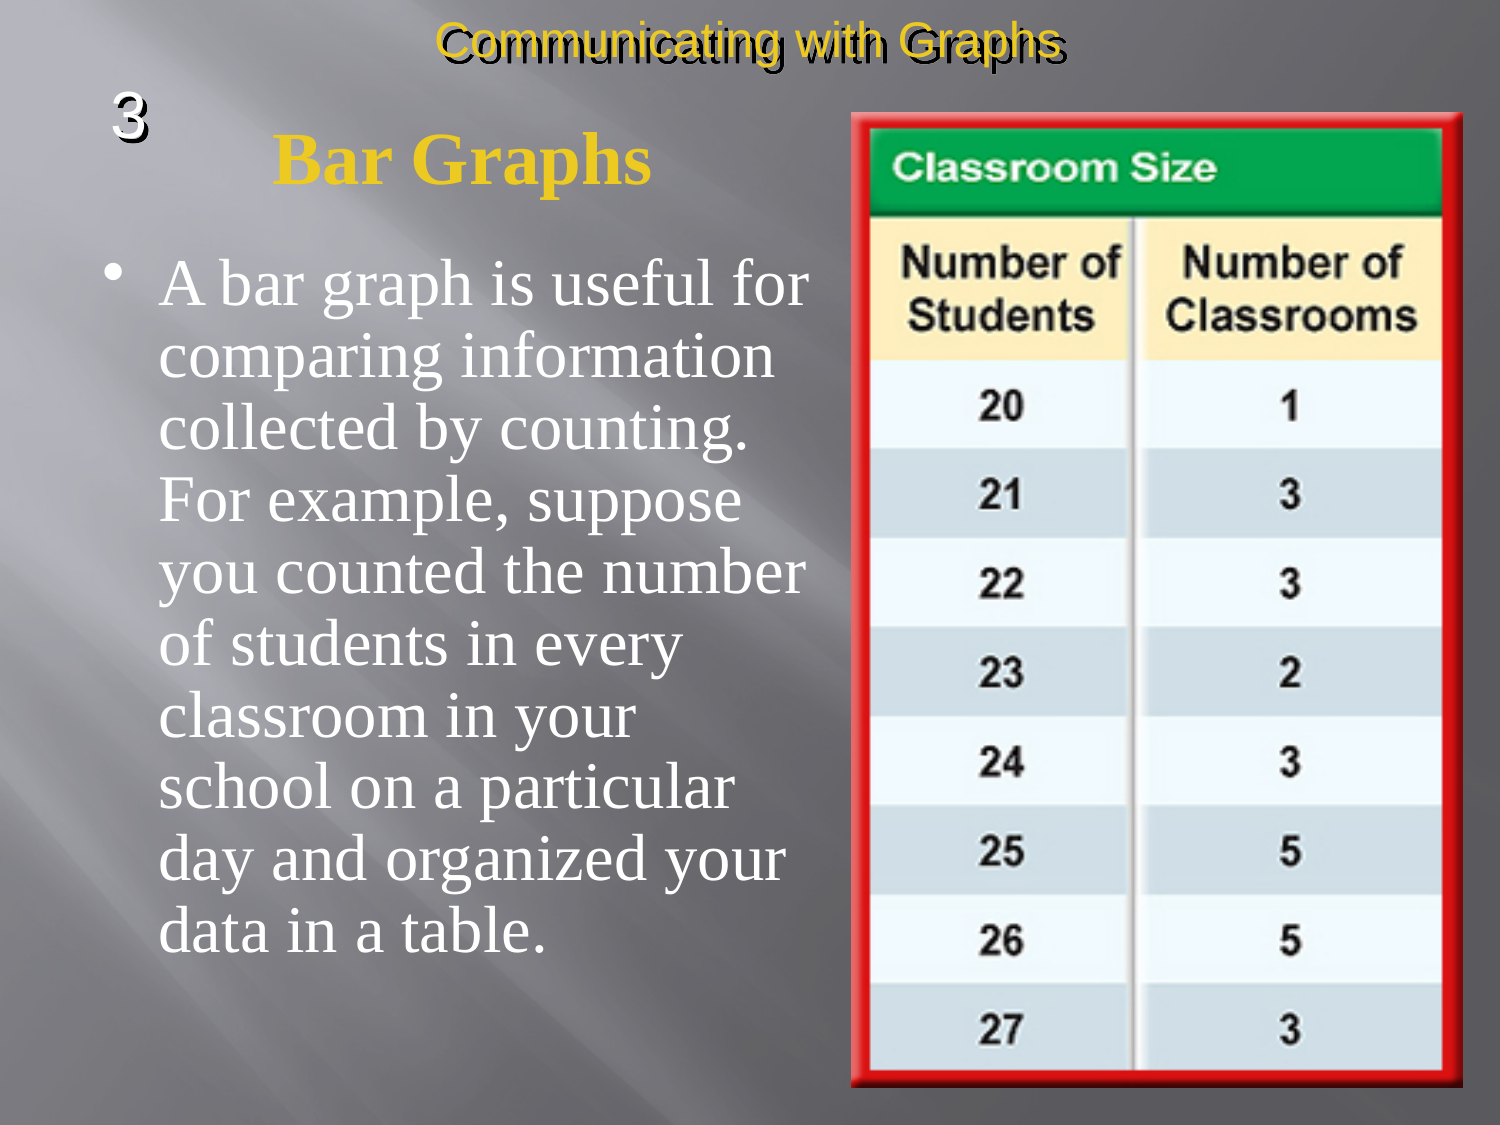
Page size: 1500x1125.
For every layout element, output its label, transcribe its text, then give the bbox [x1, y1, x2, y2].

picture [850, 112, 1463, 1088]
text_box A bar graph is useful for comparing information collected by counting. For example, suppose you counted the number of students in every classroom in your school on a particular day and organized your data in a table. [87, 240, 838, 975]
text_box Bar Graphs [258, 112, 668, 209]
text_box Communicating with Graphs [419, 0, 1077, 75]
text_box 3 [95, 64, 163, 160]
